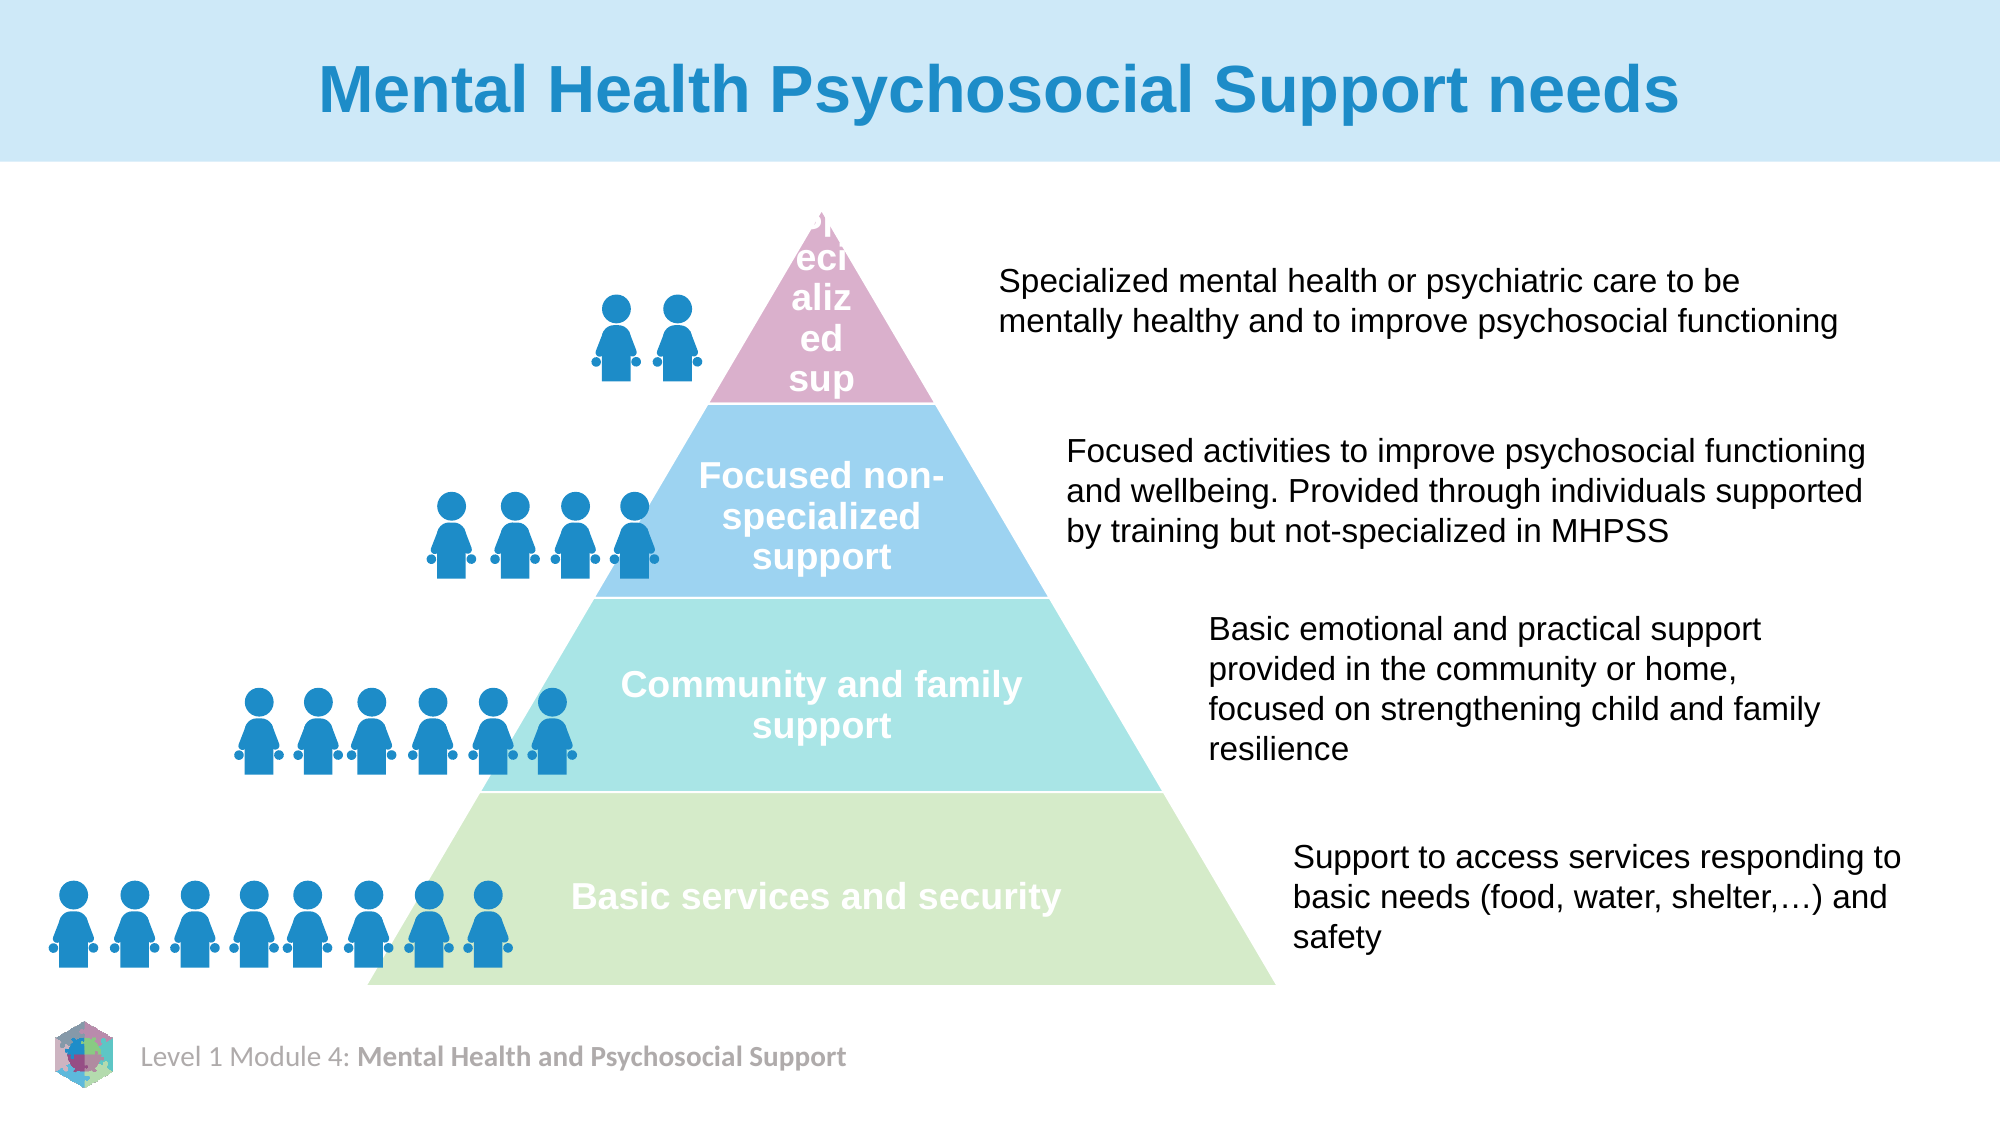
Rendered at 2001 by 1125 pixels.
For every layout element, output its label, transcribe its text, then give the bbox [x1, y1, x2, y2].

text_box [552, 491, 599, 579]
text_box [428, 491, 475, 579]
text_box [409, 687, 456, 775]
picture [55, 1021, 113, 1088]
text_box Basic emotional and practical support provided in the community or home, focused on strengthening child and family resilience [1278, 597, 1866, 777]
title Mental Health Psychosocial Support needs [137, 19, 1863, 163]
text_box Focused activities to improve psychosocial functioning and wellbeing. Provided through individuals supported by training but not-specialized in MHPSS [1278, 399, 1897, 580]
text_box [470, 687, 516, 775]
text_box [284, 880, 331, 968]
text_box Support to access services responding to basic needs (food, water, shelter,…) and safety [1278, 805, 1950, 986]
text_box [231, 880, 278, 968]
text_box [50, 880, 97, 968]
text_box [365, 209, 1278, 987]
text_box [345, 880, 392, 968]
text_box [654, 294, 701, 382]
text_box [465, 880, 511, 968]
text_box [593, 294, 640, 382]
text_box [405, 880, 452, 968]
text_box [529, 687, 576, 775]
text_box Specialized mental health or psychiatric care to be mentally healthy and to improve psychosocial functioning [1278, 229, 1873, 409]
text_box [492, 491, 538, 579]
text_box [348, 687, 395, 775]
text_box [611, 491, 658, 579]
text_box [295, 687, 342, 775]
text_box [235, 687, 282, 775]
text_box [111, 880, 158, 968]
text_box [171, 880, 218, 968]
